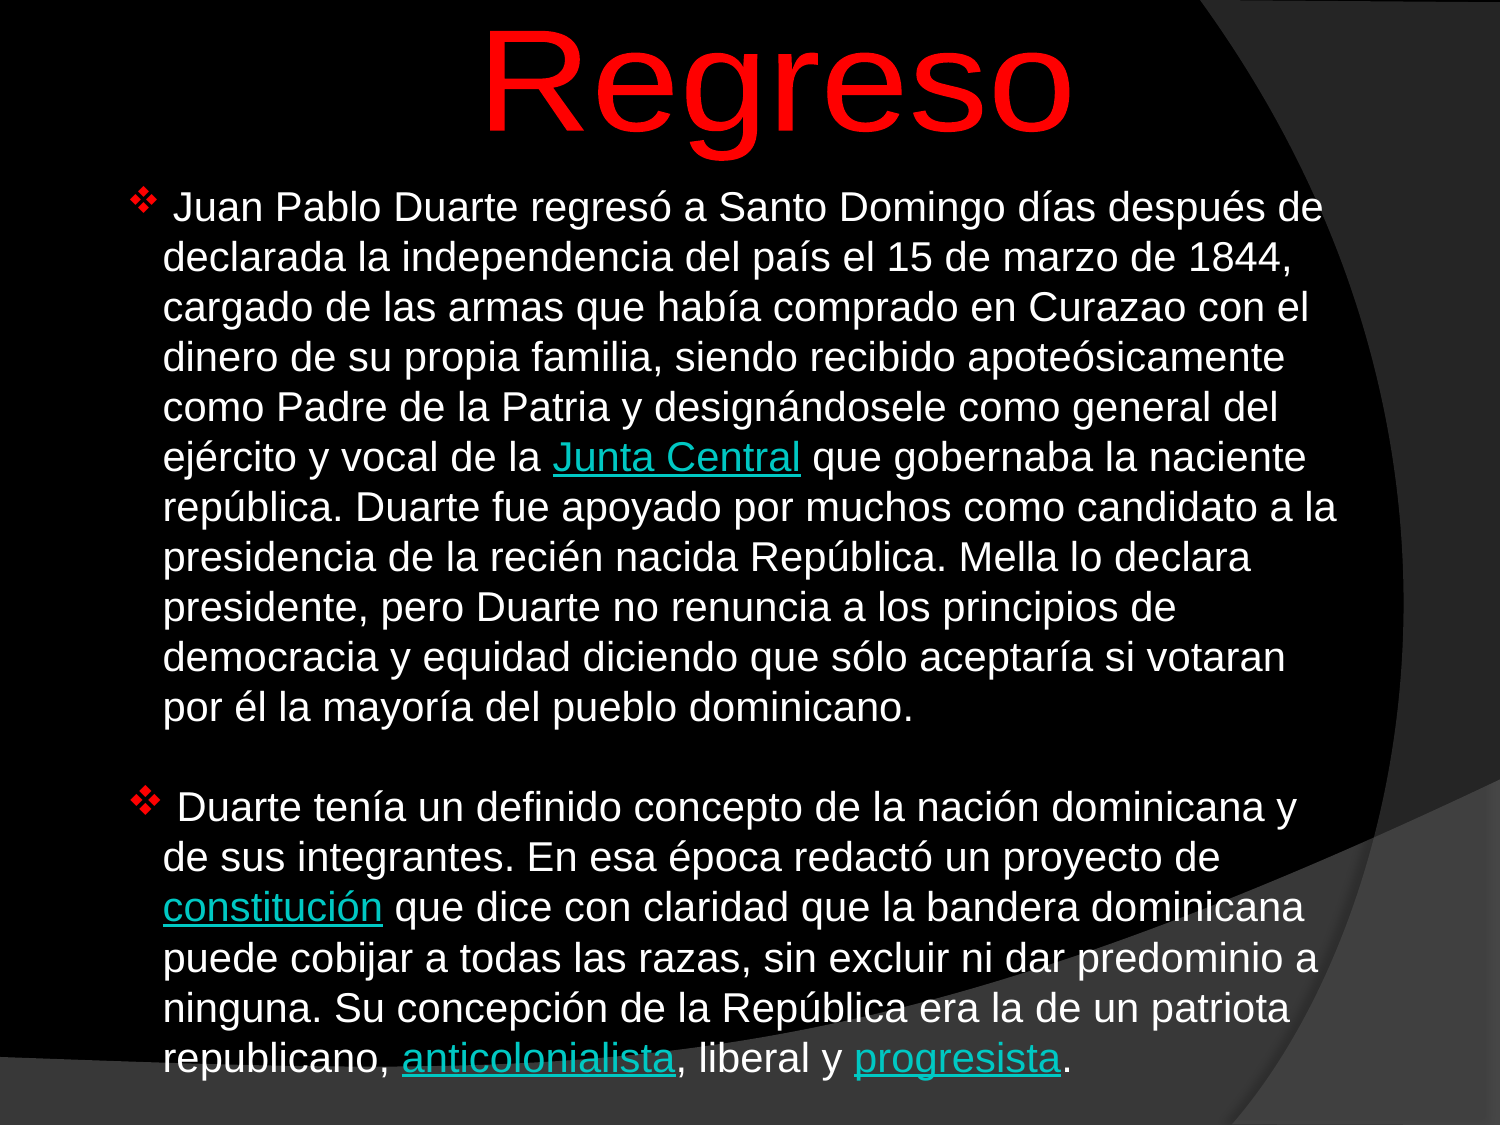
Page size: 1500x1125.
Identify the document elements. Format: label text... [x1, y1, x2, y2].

text_box Juan Pablo Duarte regresó a Santo Domingo días después de declarada la independencia del país el 15 de marzo de 1844, cargado de las armas que había comprado en Curazao con el dinero de su propia familia, siendo recibido apoteósicamente como Padre de la Patria y designándosele como general del ejército y vocal de la Junta Central que gobernaba la naciente república. Duarte fue apoyado por muchos como candidato a la presidencia de la recién nacida República. Mella lo declara presidente, pero Duarte no renuncia a los principios de democracia y equidad diciendo que sólo aceptaría si votaran por él la mayoría del pueblo dominicano. Duarte tenía un definido concepto de la nación dominicana y de sus integrantes. En esa época redactó un proyecto de constitución que dice con claridad que la bandera dominicana puede cobijar a todas las razas, sin excluir ni dar predominio a ninguna. Su concepción de la República era la de un patriota republicano, anticolonialista, liberal y progresista. [112, 172, 1365, 1088]
